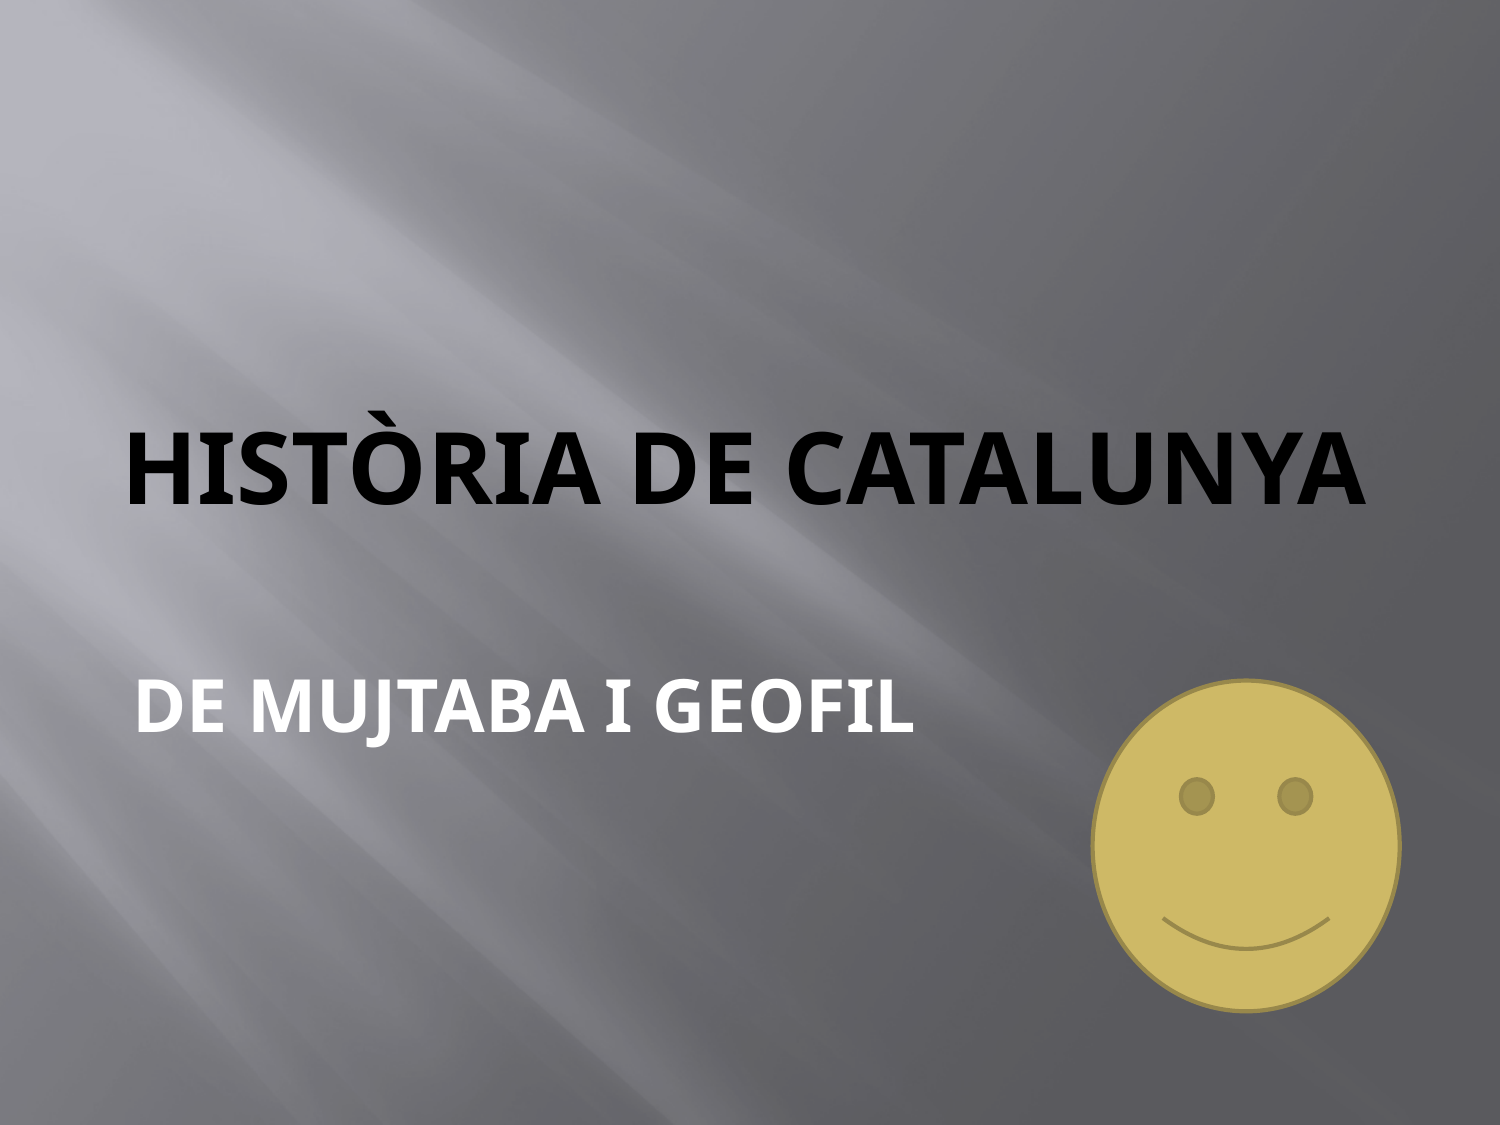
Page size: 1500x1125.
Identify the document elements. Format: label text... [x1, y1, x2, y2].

subtitle DE MUJTABA I GEOFIL [0, 527, 1050, 815]
text_box [1090, 678, 1402, 1014]
title HISTÒRIA DE CATALUNYA [69, 224, 1420, 525]
